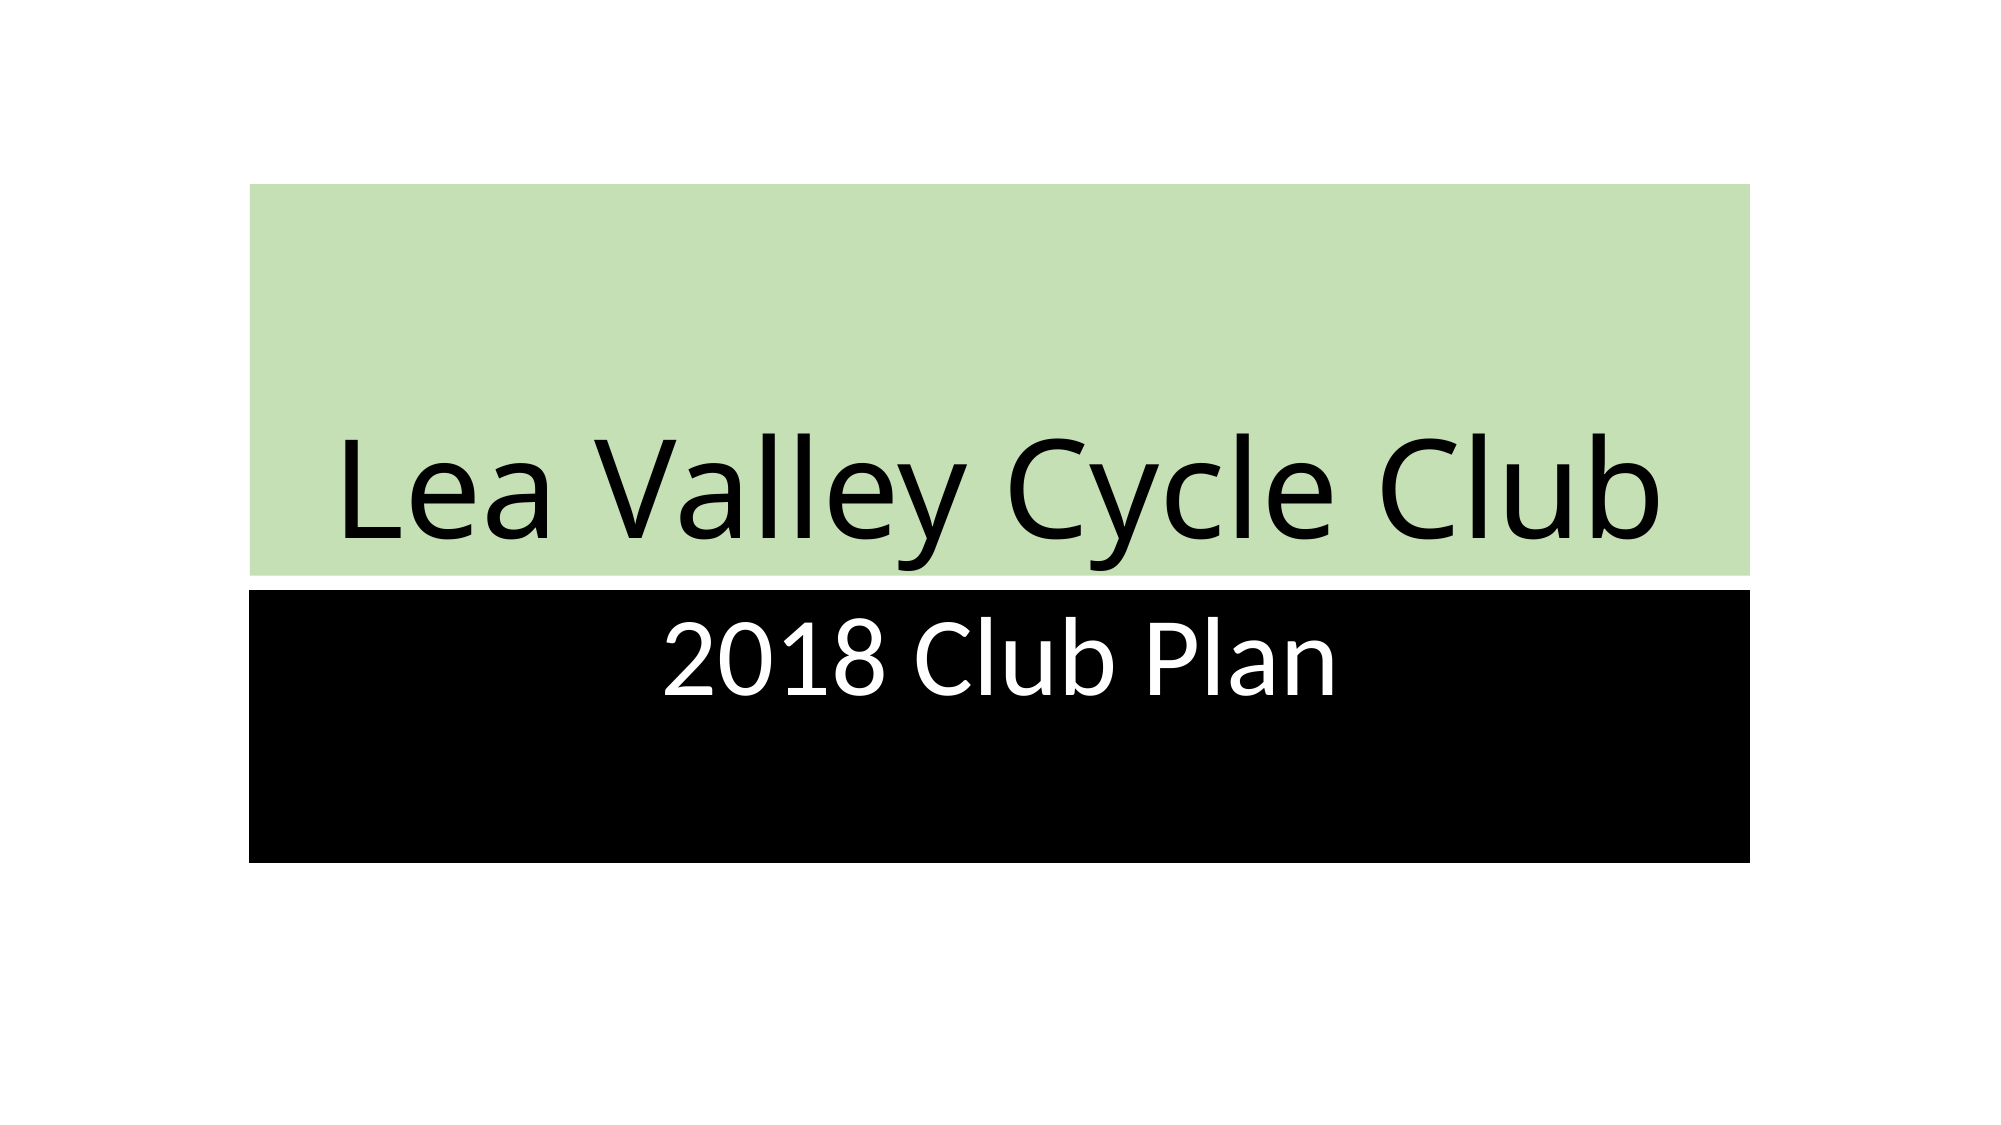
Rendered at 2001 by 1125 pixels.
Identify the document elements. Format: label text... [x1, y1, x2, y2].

title Lea Valley Cycle Club [249, 184, 1750, 576]
subtitle 2018 Club Plan [249, 590, 1750, 863]
